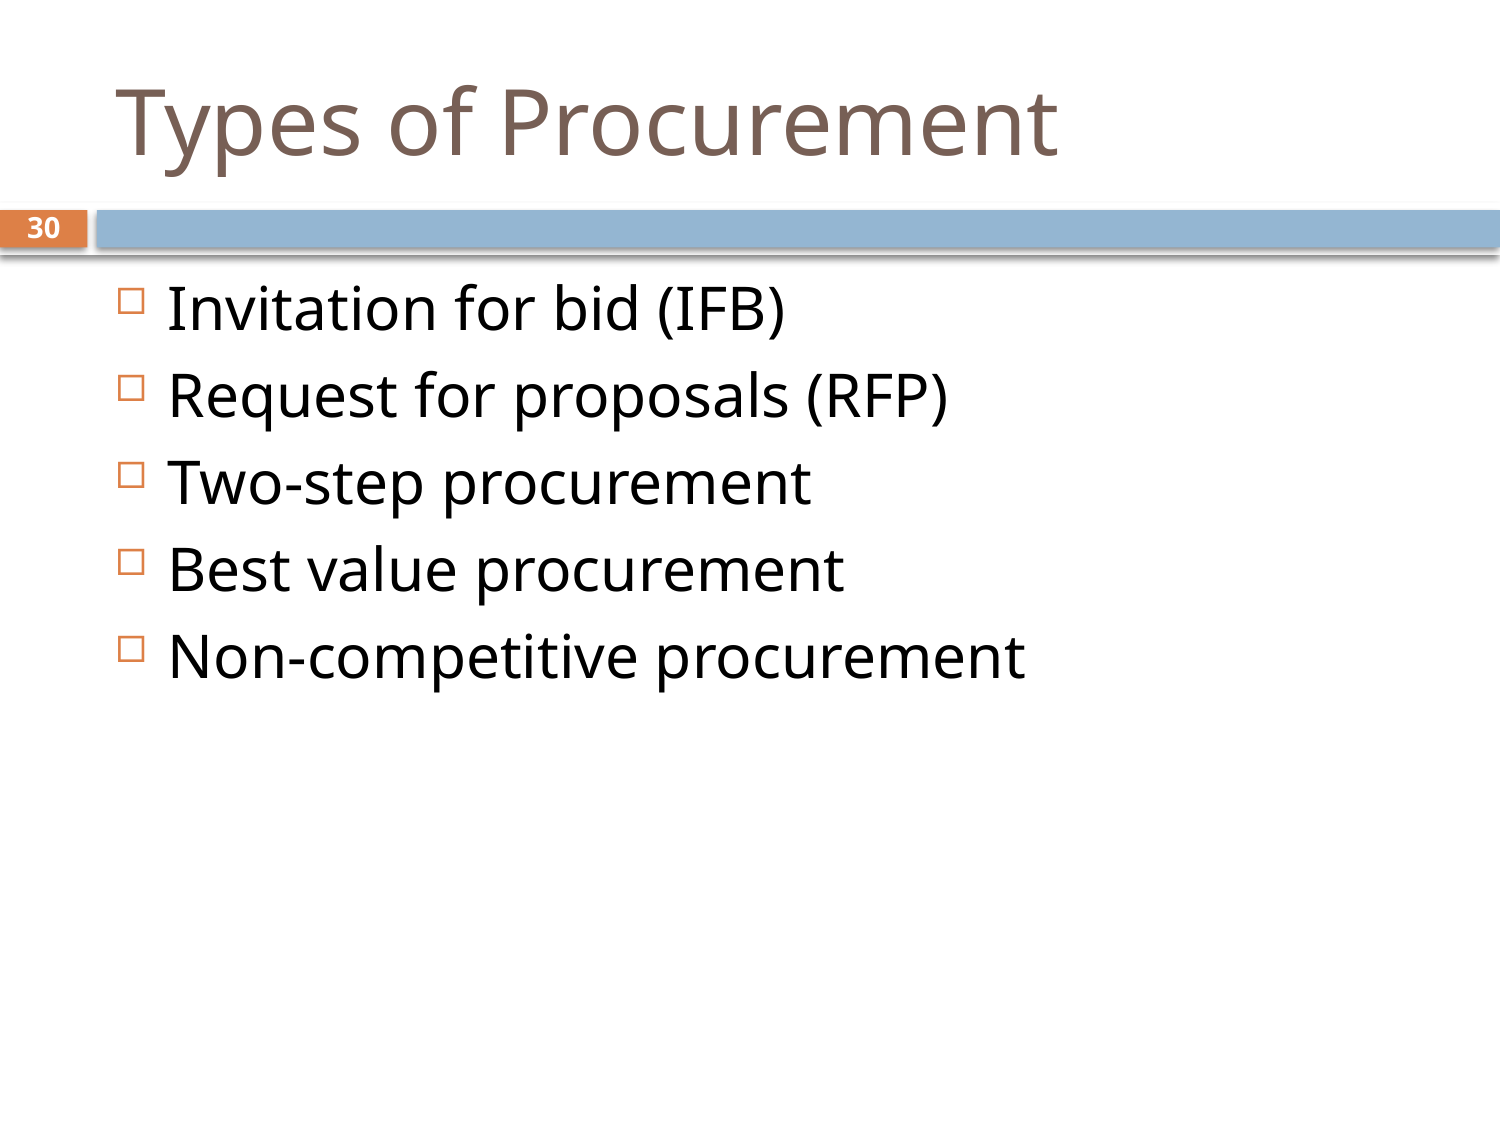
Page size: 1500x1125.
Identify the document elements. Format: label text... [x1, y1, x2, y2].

list Invitation for bid (IFB) Request for proposals (RFP) Two-step procurement Best value procurement Non-competitive procurement [100, 262, 1438, 1000]
slide_number 30 [0, 208, 88, 249]
title Types of Procurement [100, 37, 1438, 200]
